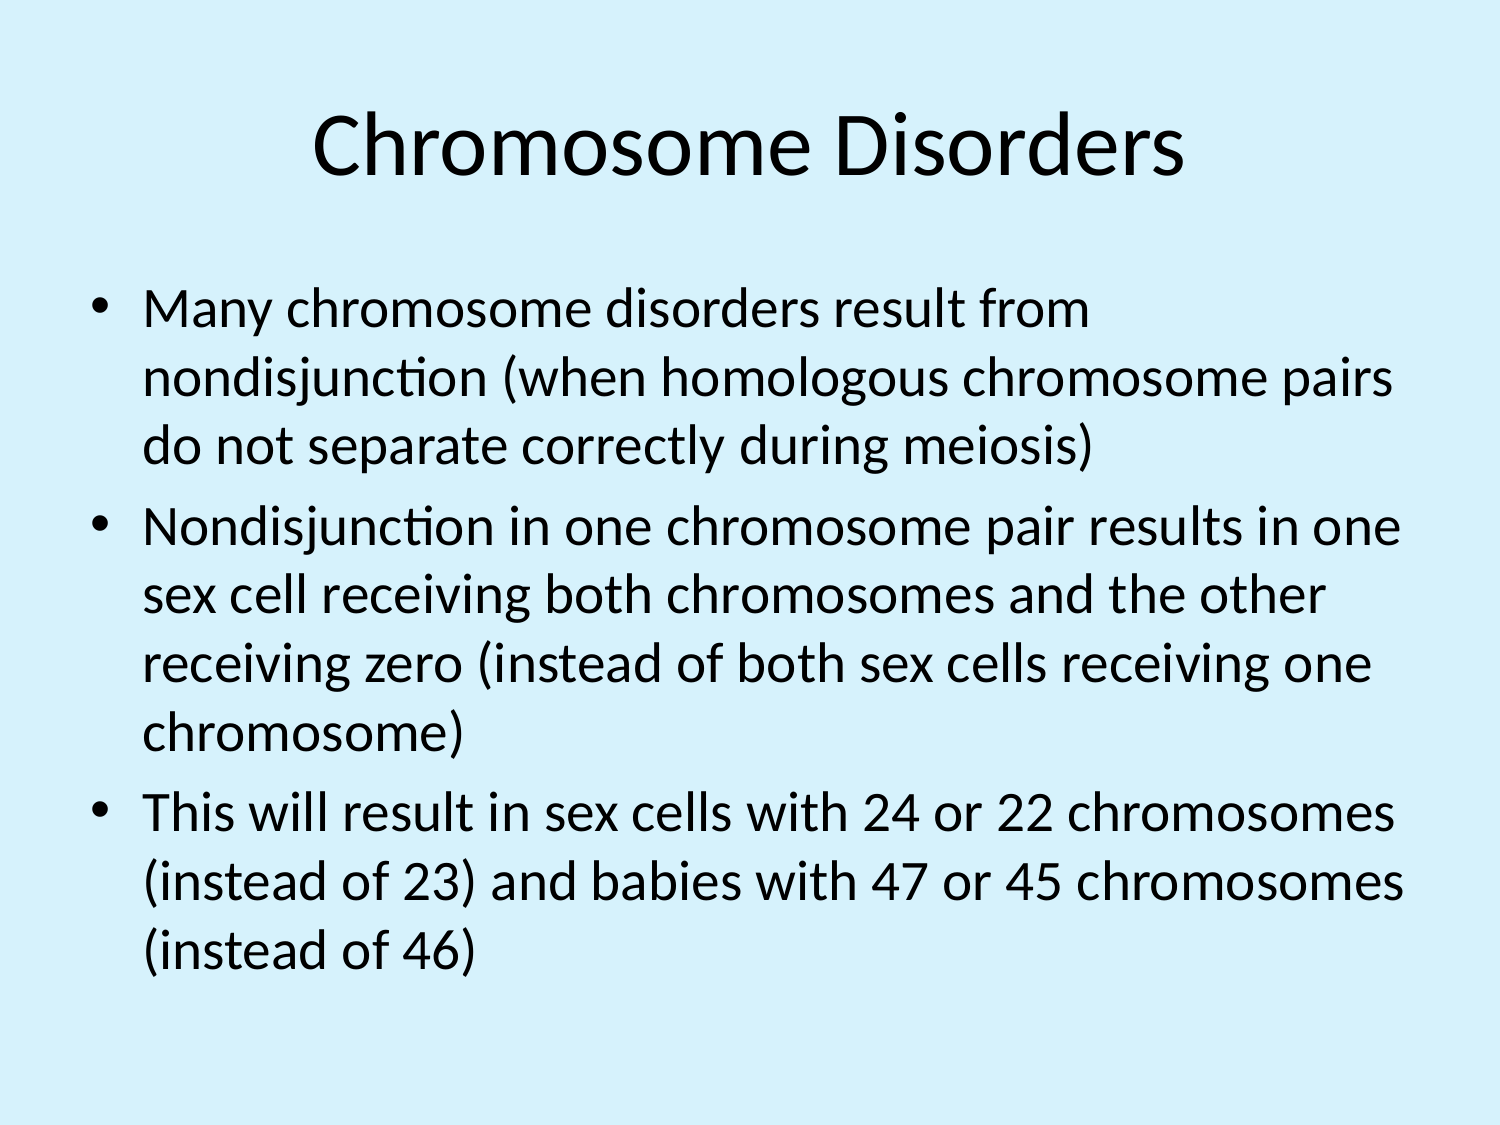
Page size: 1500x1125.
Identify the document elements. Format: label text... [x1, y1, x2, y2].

title Chromosome Disorders [75, 45, 1425, 233]
list Many chromosome disorders result from nondisjunction (when homologous chromosome pairs do not separate correctly during meiosis) Nondisjunction in one chromosome pair results in one sex cell receiving both chromosomes and the other receiving zero (instead of both sex cells receiving one chromosome) This will result in sex cells with 24 or 22 chromosomes (instead of 23) and babies with 47 or 45 chromosomes (instead of 46) [75, 262, 1425, 1005]
